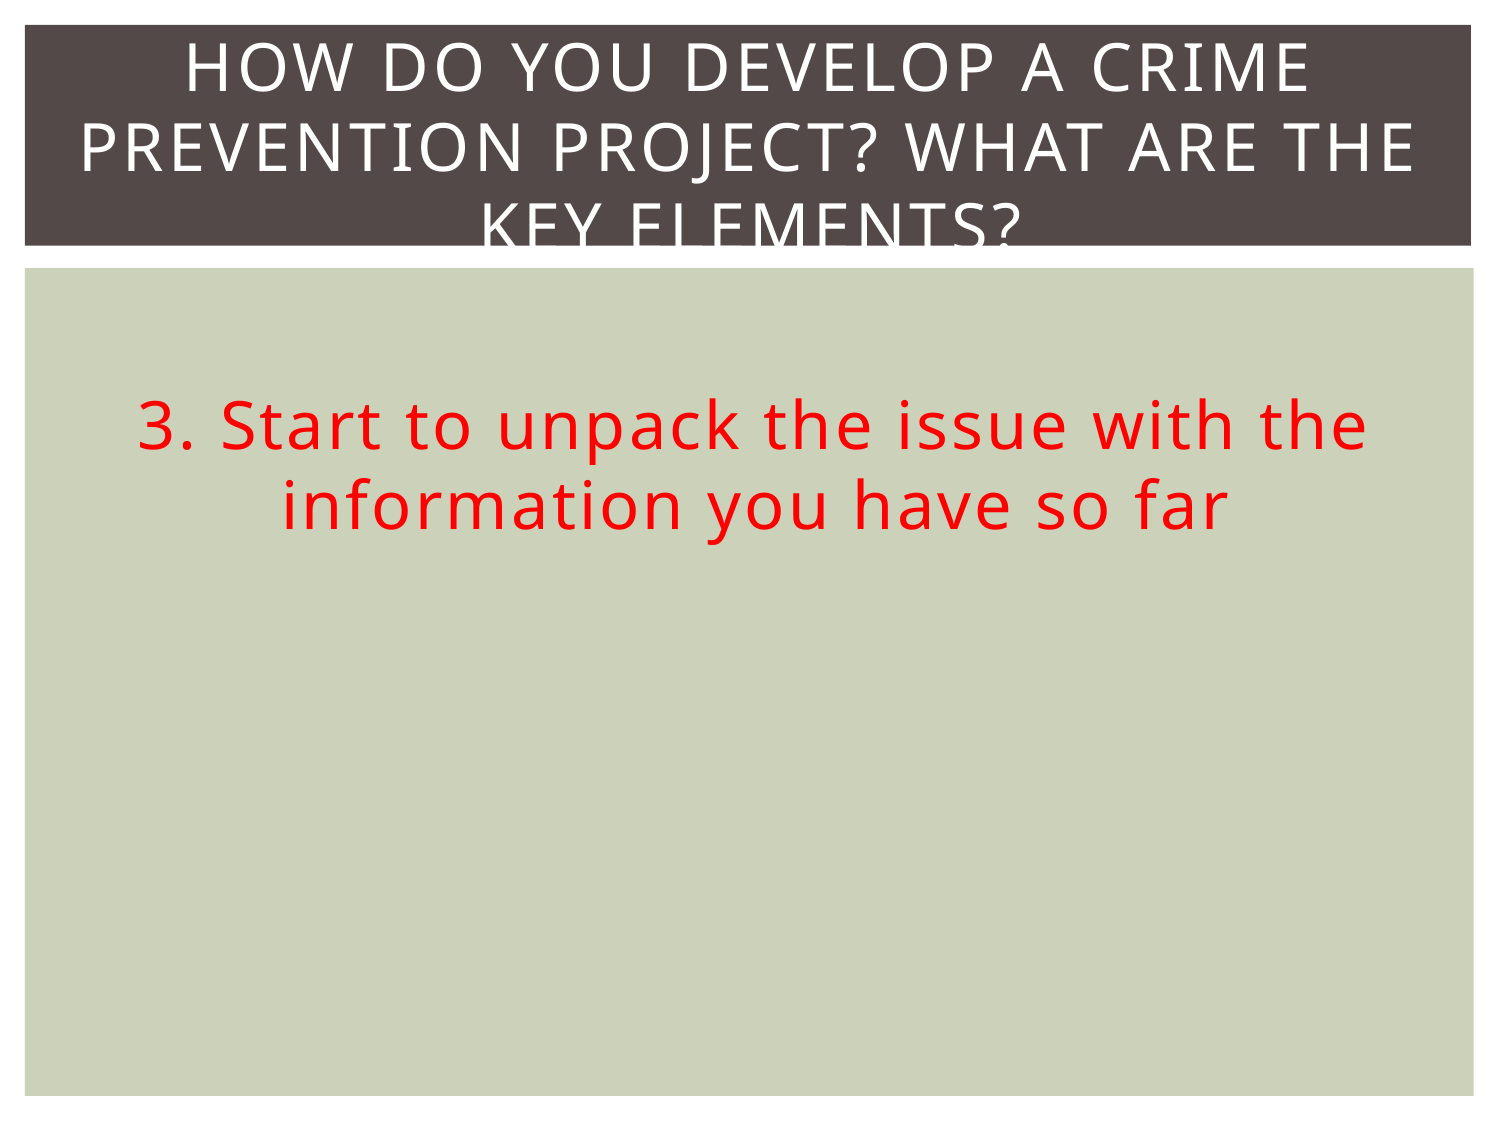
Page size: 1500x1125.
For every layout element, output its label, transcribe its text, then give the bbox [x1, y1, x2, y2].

title How do you develop a crime prevention project? What are the key elements? [62, 58, 1438, 232]
list 3. Start to unpack the issue with the information you have so far [62, 281, 1442, 1005]
